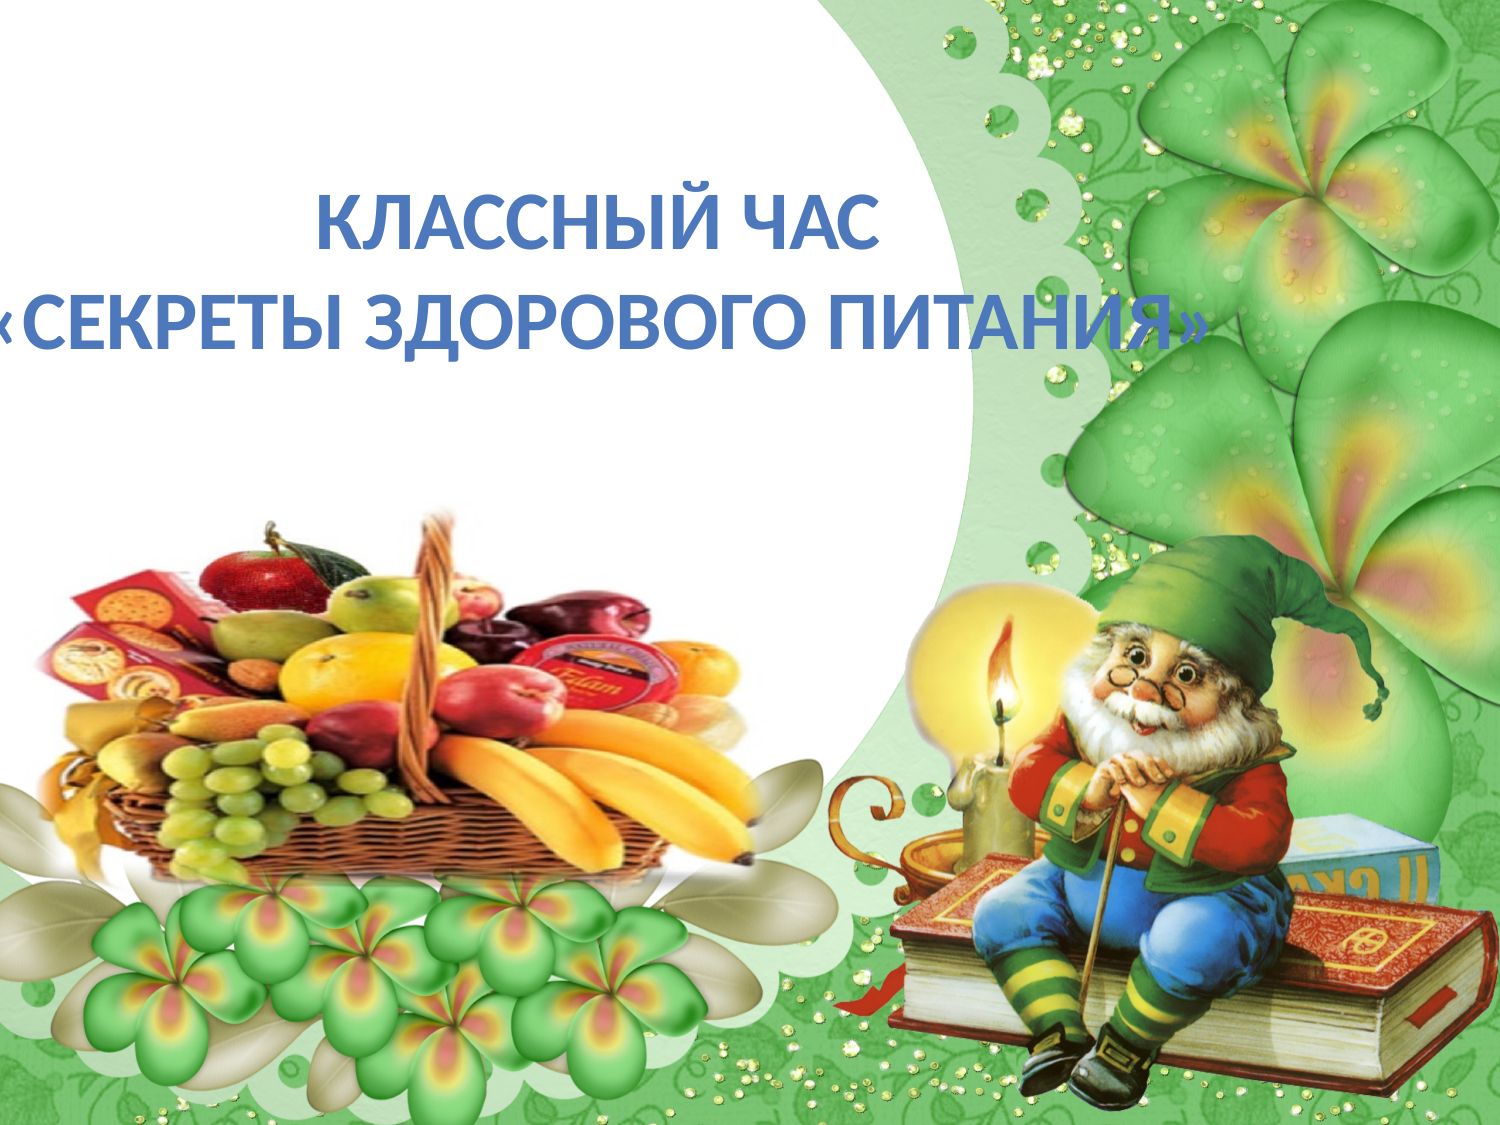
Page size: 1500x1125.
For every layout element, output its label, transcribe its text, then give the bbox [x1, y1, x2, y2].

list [25, 500, 776, 900]
picture [0, 0, 1500, 1125]
title Классный час «Секреты здорового питания» [0, 172, 1298, 361]
